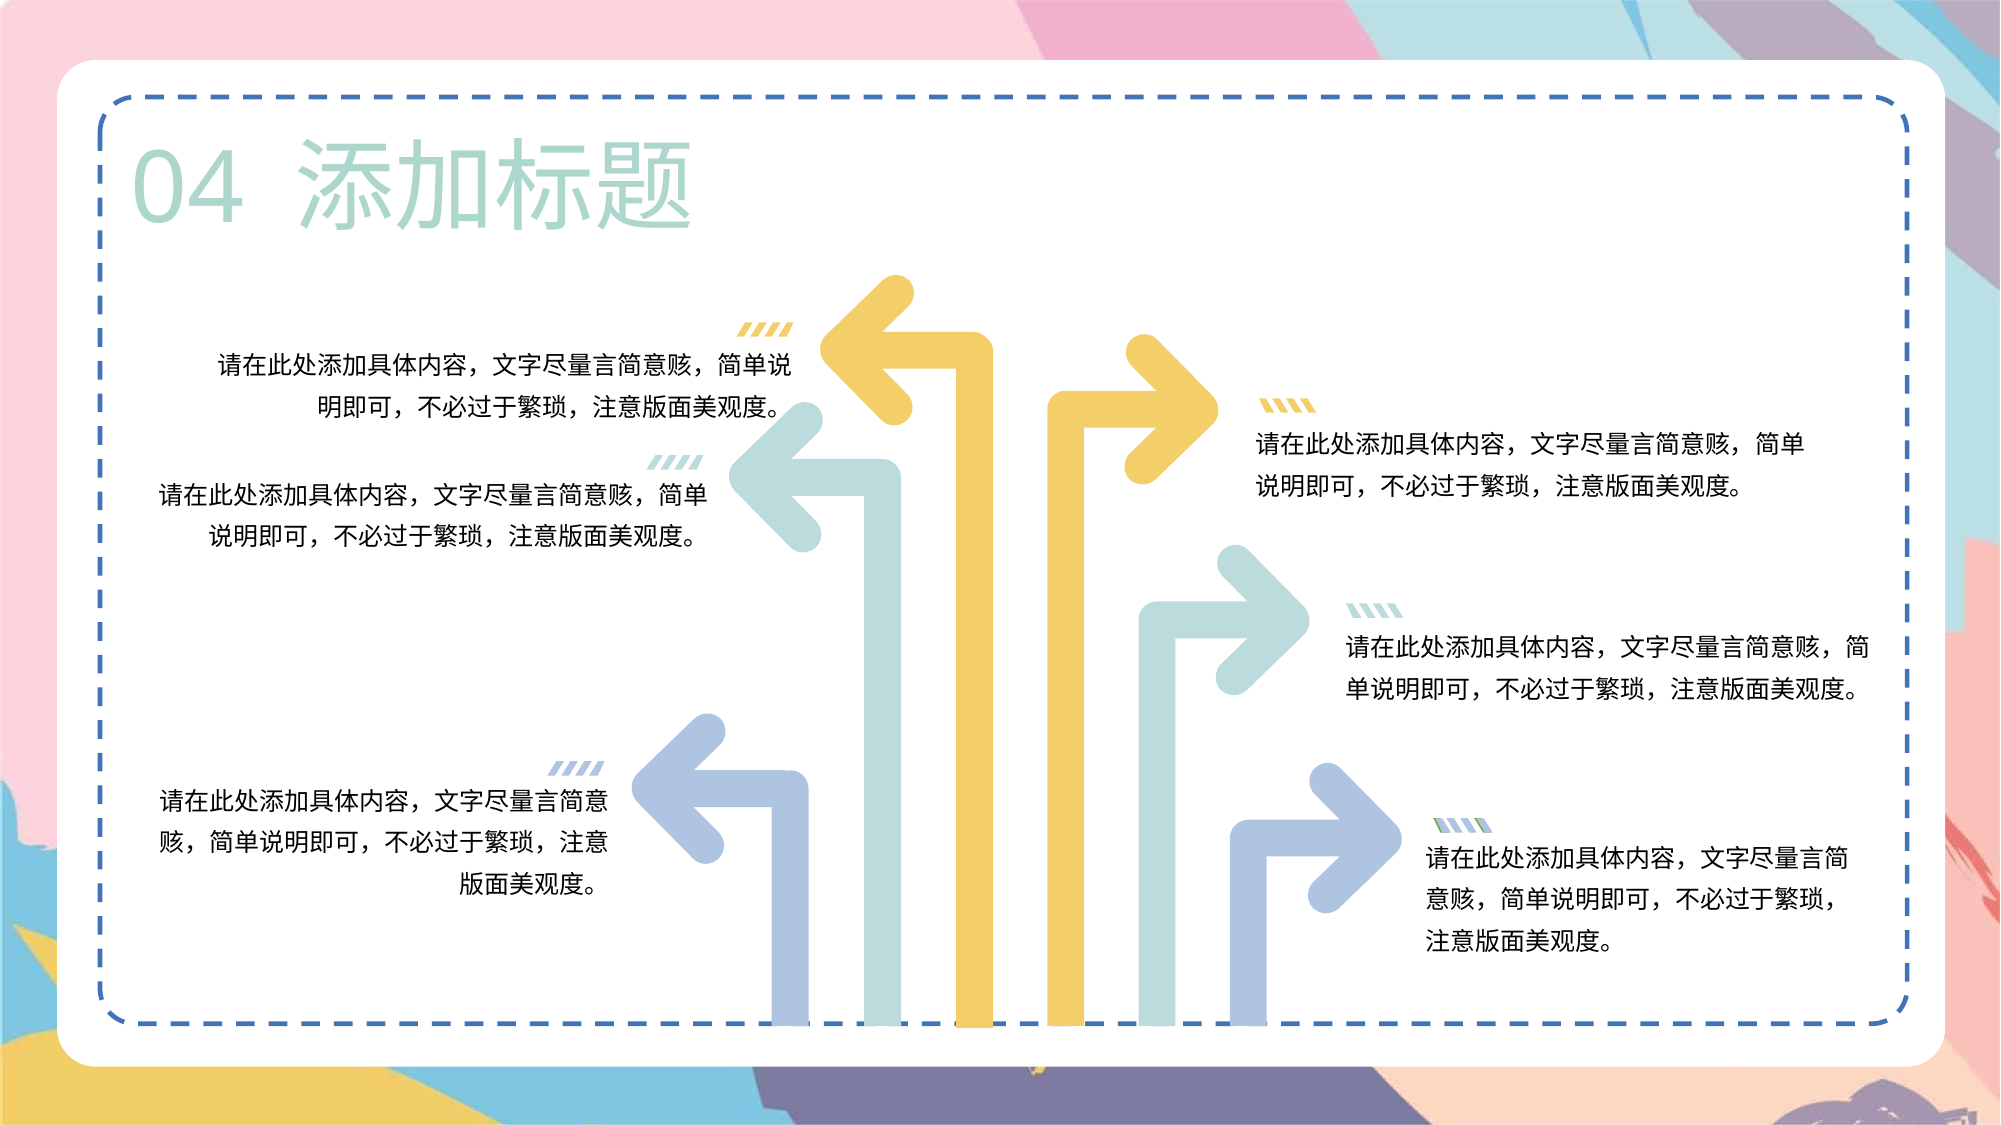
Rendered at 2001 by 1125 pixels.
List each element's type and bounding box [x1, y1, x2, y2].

text_box [57, 60, 1946, 1067]
picture [0, 0, 2000, 1125]
text_box [131, 274, 1900, 1028]
